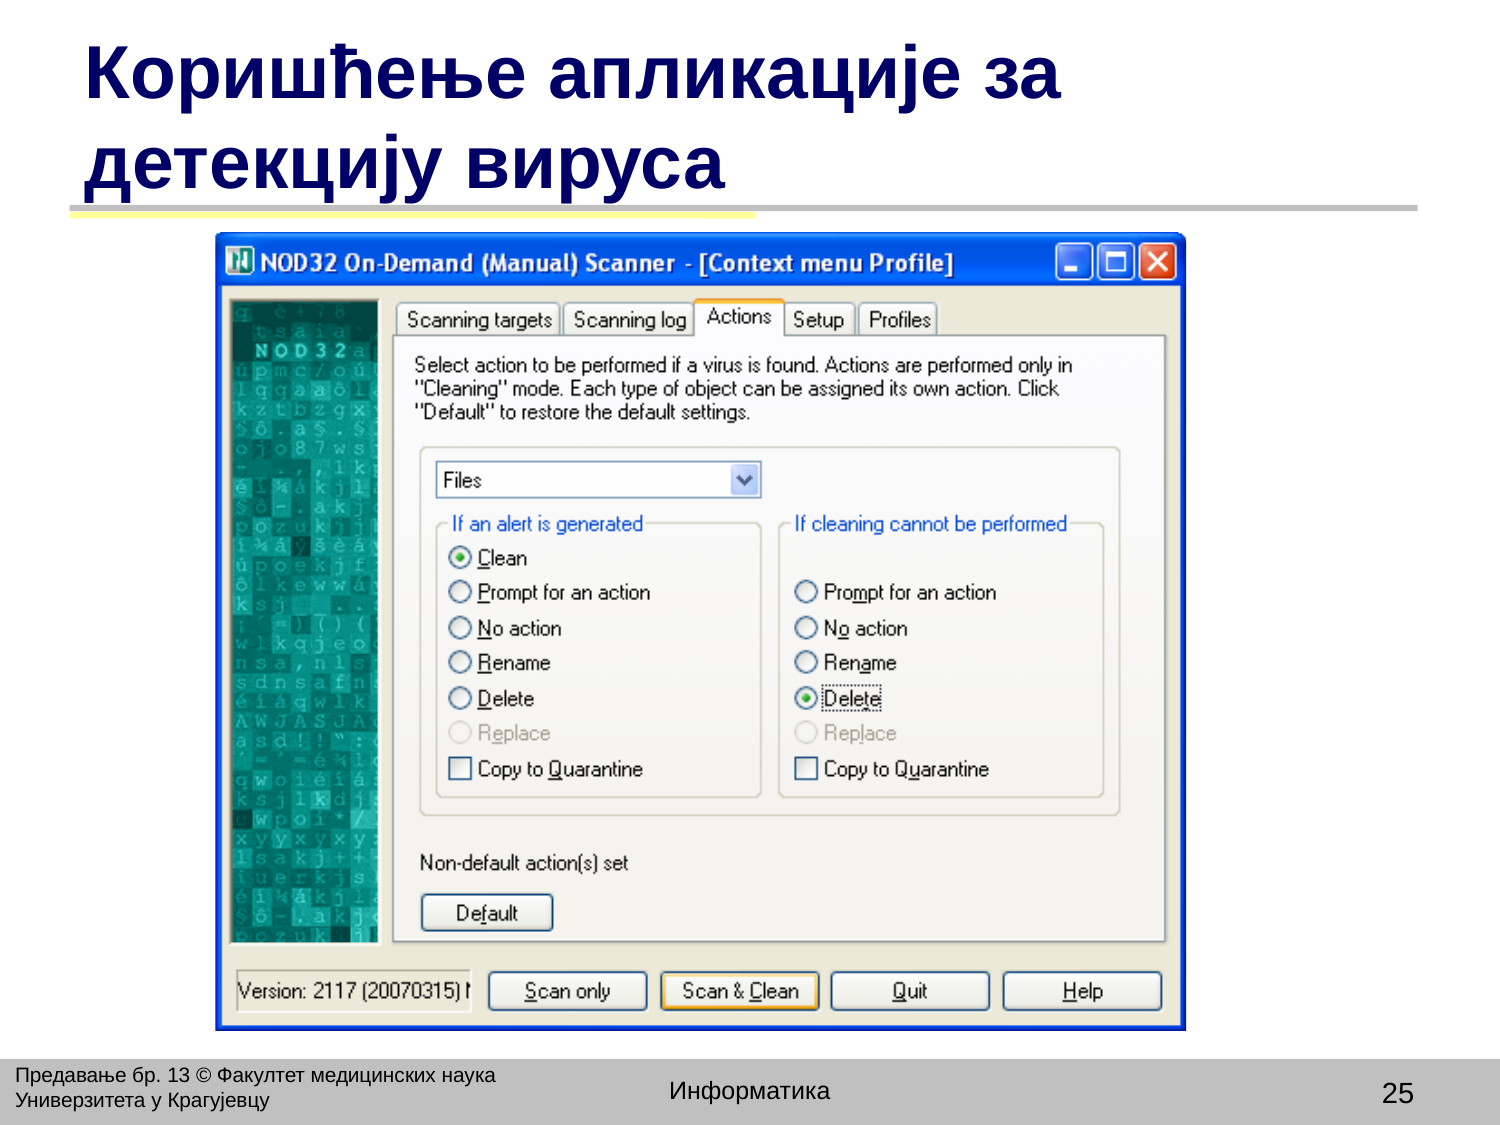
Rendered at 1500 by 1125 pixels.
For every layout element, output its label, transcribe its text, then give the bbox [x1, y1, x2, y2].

slide_number 25 [1079, 1066, 1430, 1125]
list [215, 232, 1187, 1031]
title Коришћење апликације за детекцију вируса [69, 19, 1426, 208]
footer Информатика [512, 1066, 988, 1125]
slide_number Предавање бр. 13 © Факултет медицинских наука Универзитета у Крагујевцу [0, 1053, 617, 1108]
